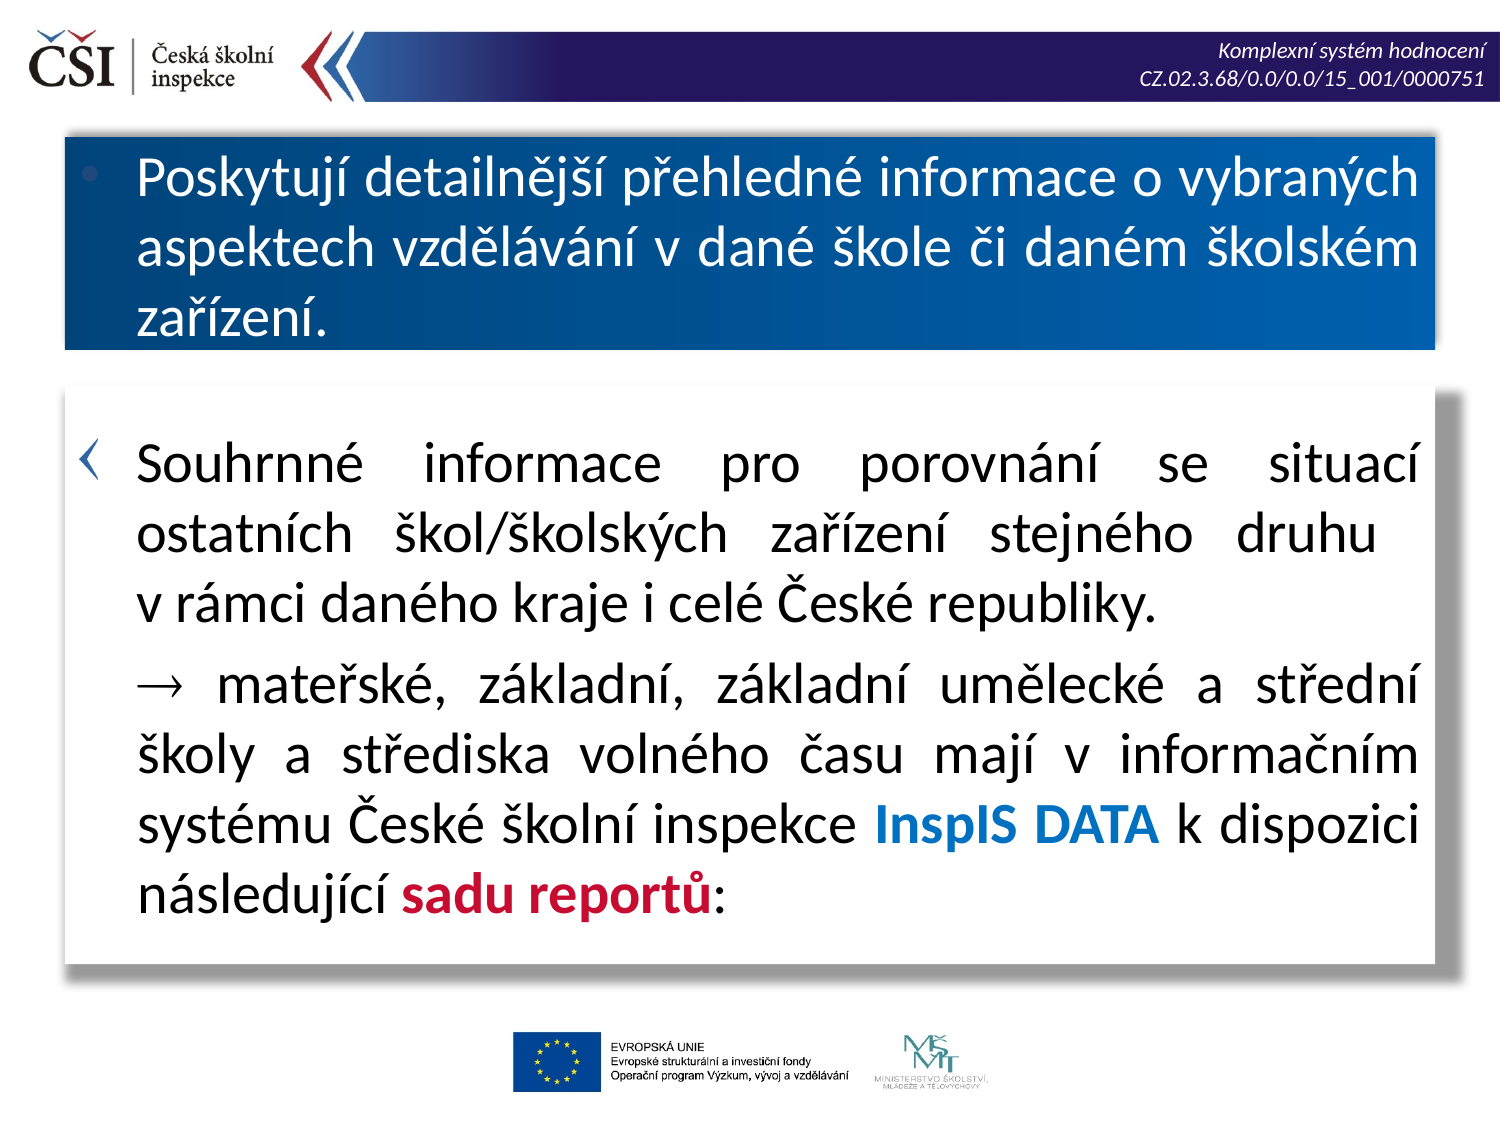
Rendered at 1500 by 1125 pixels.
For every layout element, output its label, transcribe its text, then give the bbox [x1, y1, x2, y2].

picture [79, 438, 98, 480]
picture [483, 1002, 1017, 1121]
picture [29, 30, 1500, 102]
list Souhrnné informace pro porovnání se situací ostatních škol/školských zařízení stejného druhu v rámci daného kraje i celé České republiky.  mateřské, základní, základní umělecké a střední školy a střediska volného času mají v informačním systému České školní inspekce InspIS DATA k dispozici následující sadu reportů: [64, 385, 1436, 965]
list Poskytují detailnější přehledné informace o vybraných aspektech vzdělávání v dané škole či daném školském zařízení. [64, 137, 1436, 350]
